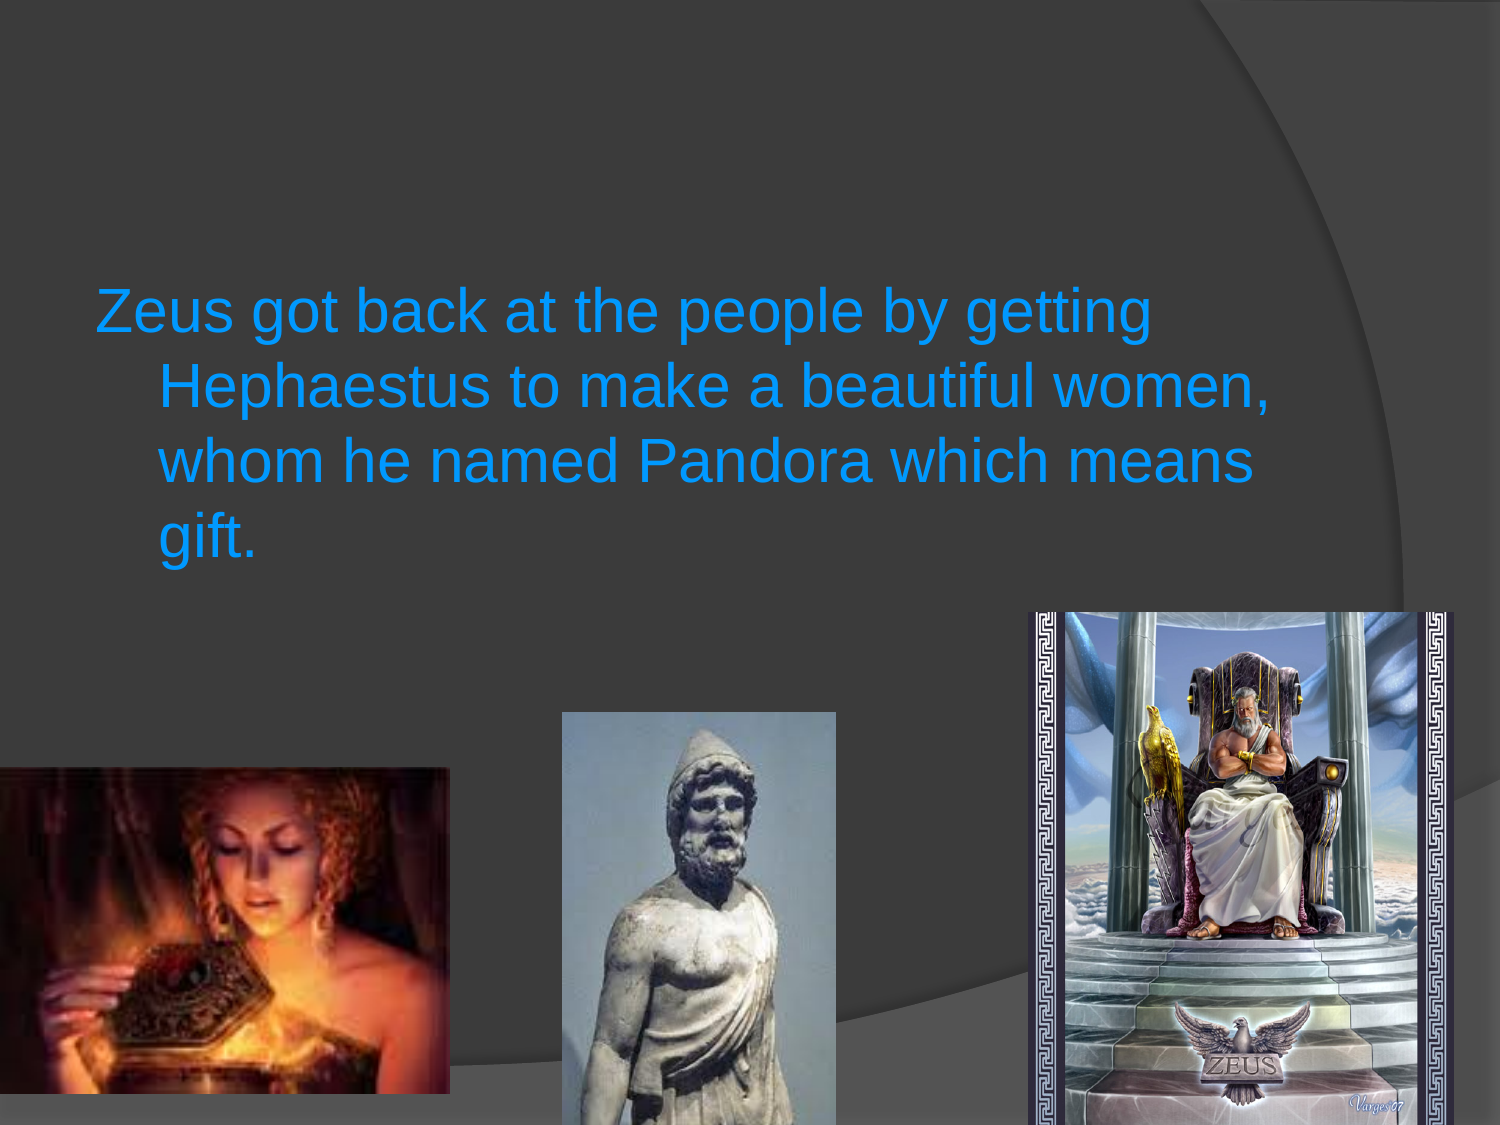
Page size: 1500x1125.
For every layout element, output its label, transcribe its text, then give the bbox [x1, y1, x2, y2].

picture [0, 767, 451, 1095]
picture [562, 712, 837, 1125]
picture [1027, 612, 1454, 1125]
list Zeus got back at the people by getting Hephaestus to make a beautiful women, whom he named Pandora which means gift. [75, 262, 1300, 1005]
